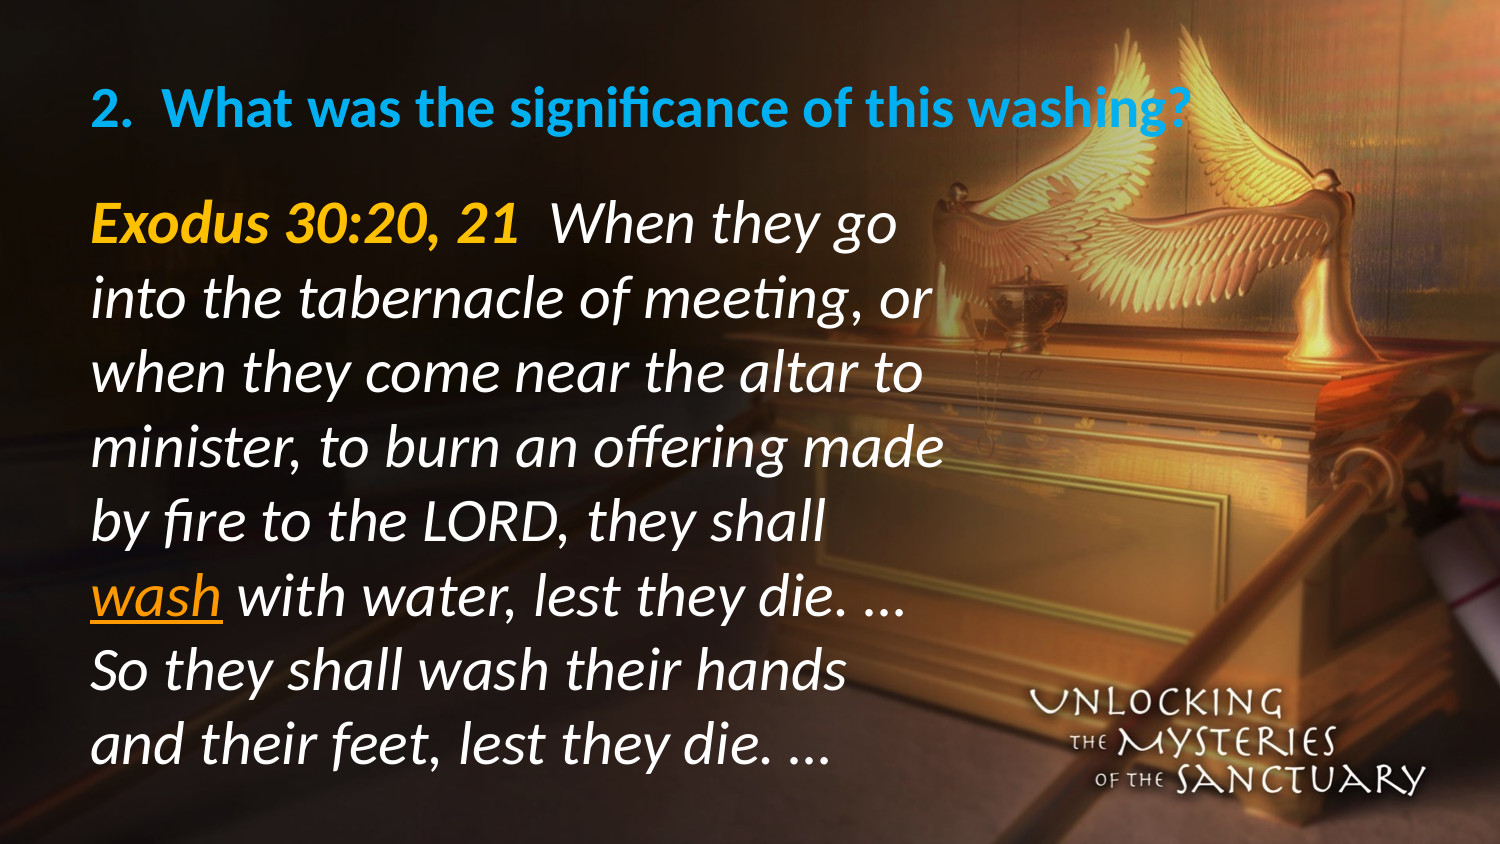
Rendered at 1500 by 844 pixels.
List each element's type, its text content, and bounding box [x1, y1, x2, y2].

list Exodus 30:20, 21 When they go into the tabernacle of meeting, or when they come near the altar to minister, to burn an offering made by fire to the LORD, they shall wash with water, lest they die. … So they shall wash their hands and their feet, lest they die. … [75, 174, 971, 844]
title 2. What was the significance of this washing? [75, 33, 1425, 175]
picture [0, 0, 1500, 844]
